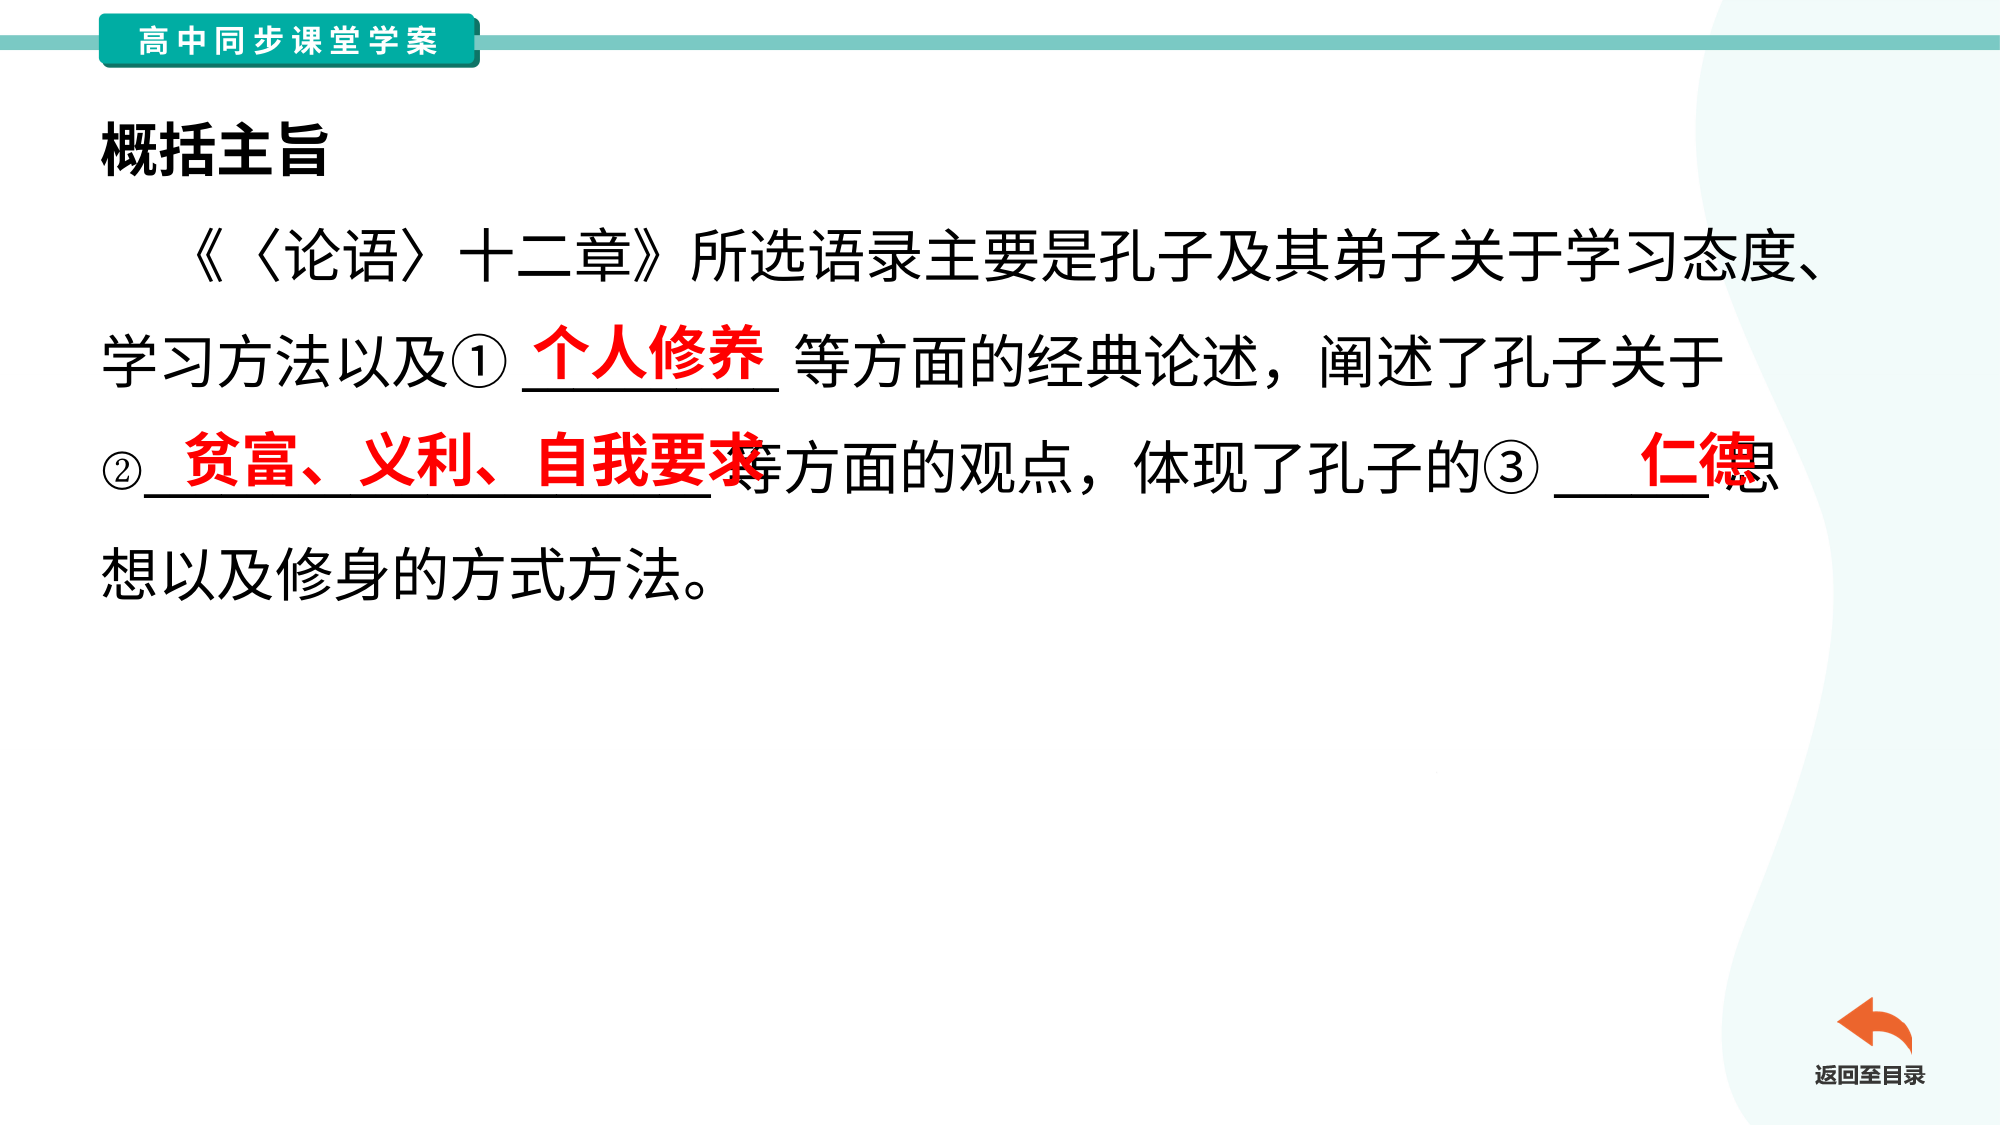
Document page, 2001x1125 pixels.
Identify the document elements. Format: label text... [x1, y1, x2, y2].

text_box 贫富、义利、自我要求 [160, 390, 789, 493]
text_box 仁德 [1618, 390, 1779, 493]
text_box 个人修养 [510, 284, 788, 387]
picture [0, 0, 2000, 1125]
text_box 概括主旨 《〈论语〉十二章》所选语录主要是孔子及其弟子关于学习态度、 学习方法以及①__________等方面的经典论述，阐述了孔子关于 ②______________________等方面的观点，体现了孔子的③______思 想以及修身的方式方法。 [100, 76, 1899, 608]
